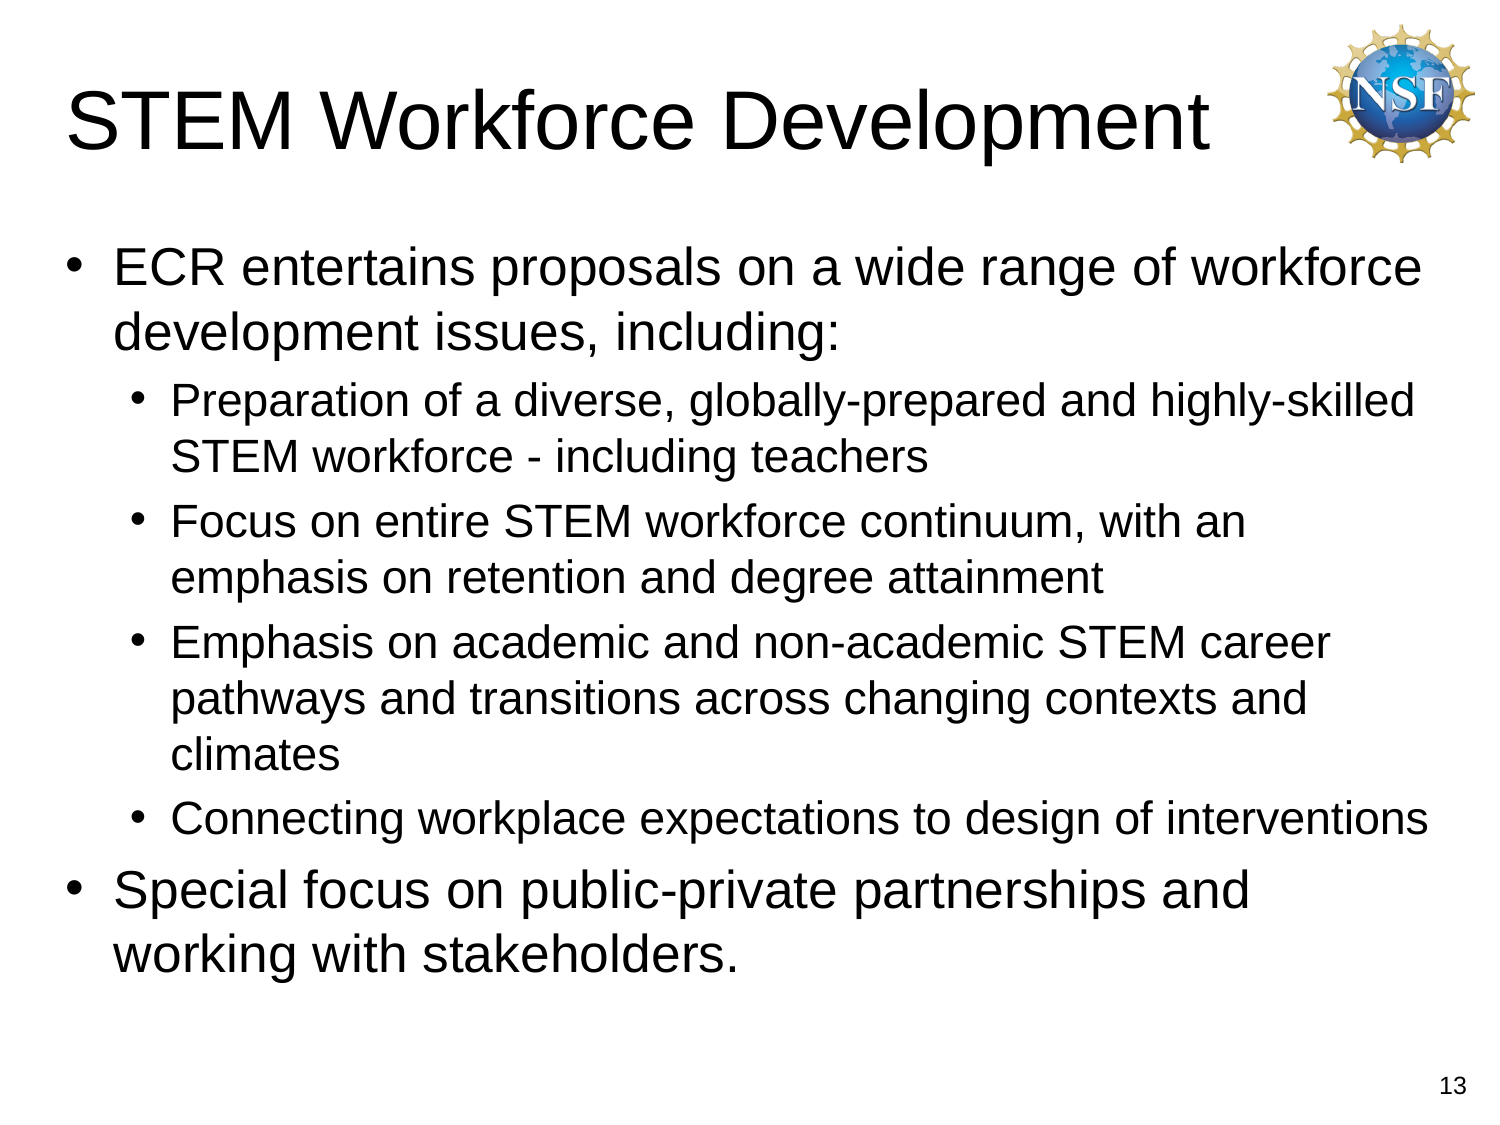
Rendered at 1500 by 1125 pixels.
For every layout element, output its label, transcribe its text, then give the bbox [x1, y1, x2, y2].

list ECR entertains proposals on a wide range of workforce development issues, including: Preparation of a diverse, globally-prepared and highly-skilled STEM workforce - including teachers Focus on entire STEM workforce continuum, with an emphasis on retention and degree attainment Emphasis on academic and non-academic STEM career pathways and transitions across changing contexts and climates Connecting workplace expectations to design of interventions Special focus on public-private partnerships and working with stakeholders. [50, 224, 1450, 1050]
picture [1327, 24, 1475, 163]
title STEM Workforce Development [50, 45, 1288, 188]
